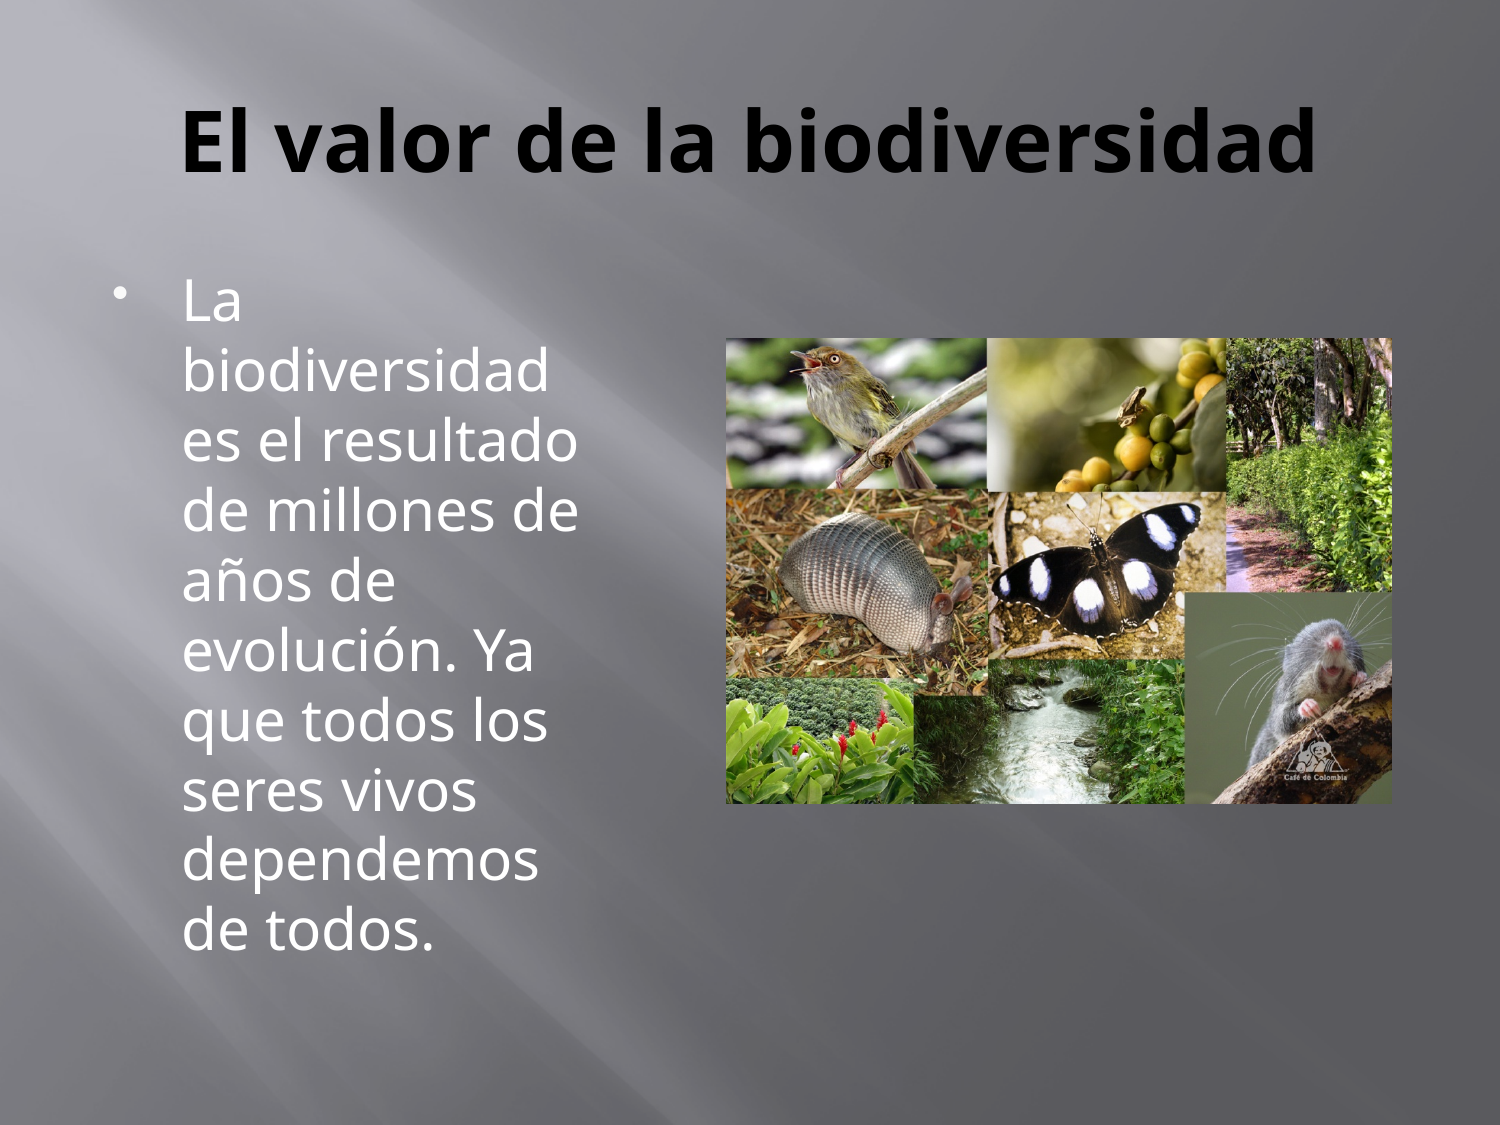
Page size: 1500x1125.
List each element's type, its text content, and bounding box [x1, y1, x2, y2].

list La biodiversidad es el resultado de millones de años de evolución. Ya que todos los seres vivos dependemos de todos. [76, 255, 597, 1028]
title El valor de la biodiversidad [75, 45, 1425, 233]
picture [726, 337, 1392, 804]
